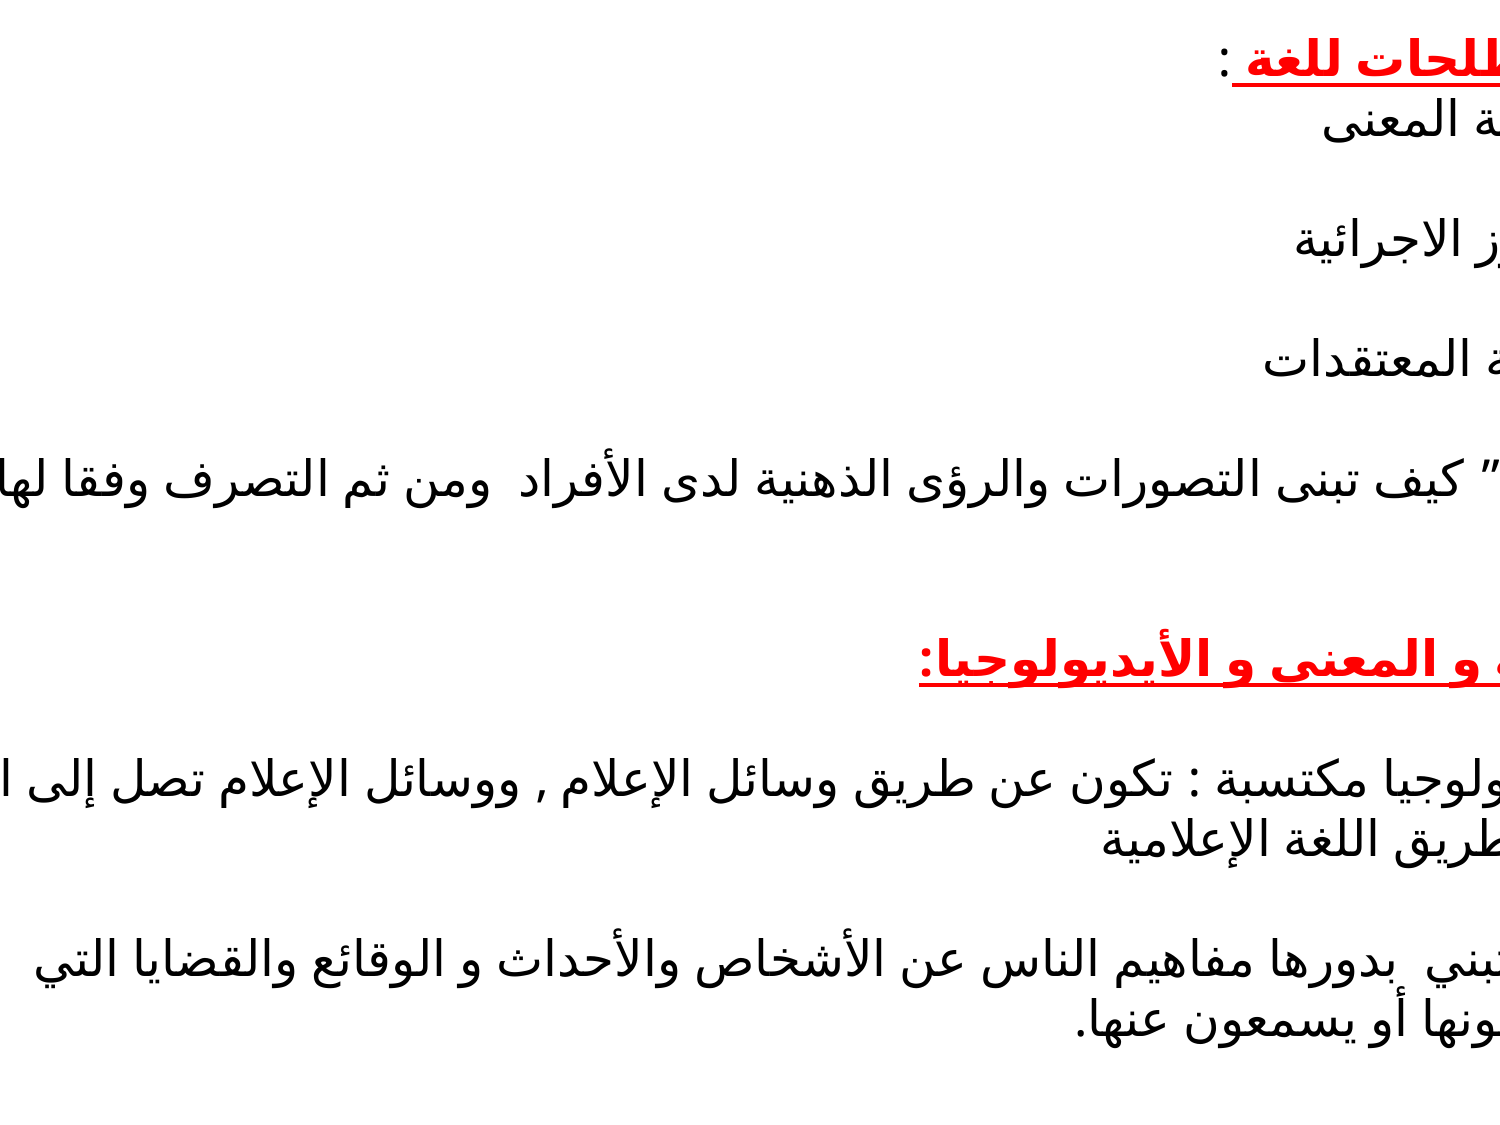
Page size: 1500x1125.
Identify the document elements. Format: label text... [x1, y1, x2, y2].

text_box مصطلحات للغة : خارطة المعنى الرموز الاجرائية أنظمة المعتقدات دلثي ” كيف تبنى التصورات والرؤى الذهنية لدى الأفراد ومن ثم التصرف وفقا لها“ اللغة و المعنى و الأيديولوجيا: أيديولوجيا مكتسبة : تكون عن طريق وسائل الإعلام , ووسائل الإعلام تصل إلى الناس عن طريق اللغة الإعلامية التي تبني بدورها مفاهيم الناس عن الأشخاص والأحداث و الوقائع والقضايا التي يعيشونها أو يسمعون عنها. [0, 19, 1500, 1125]
